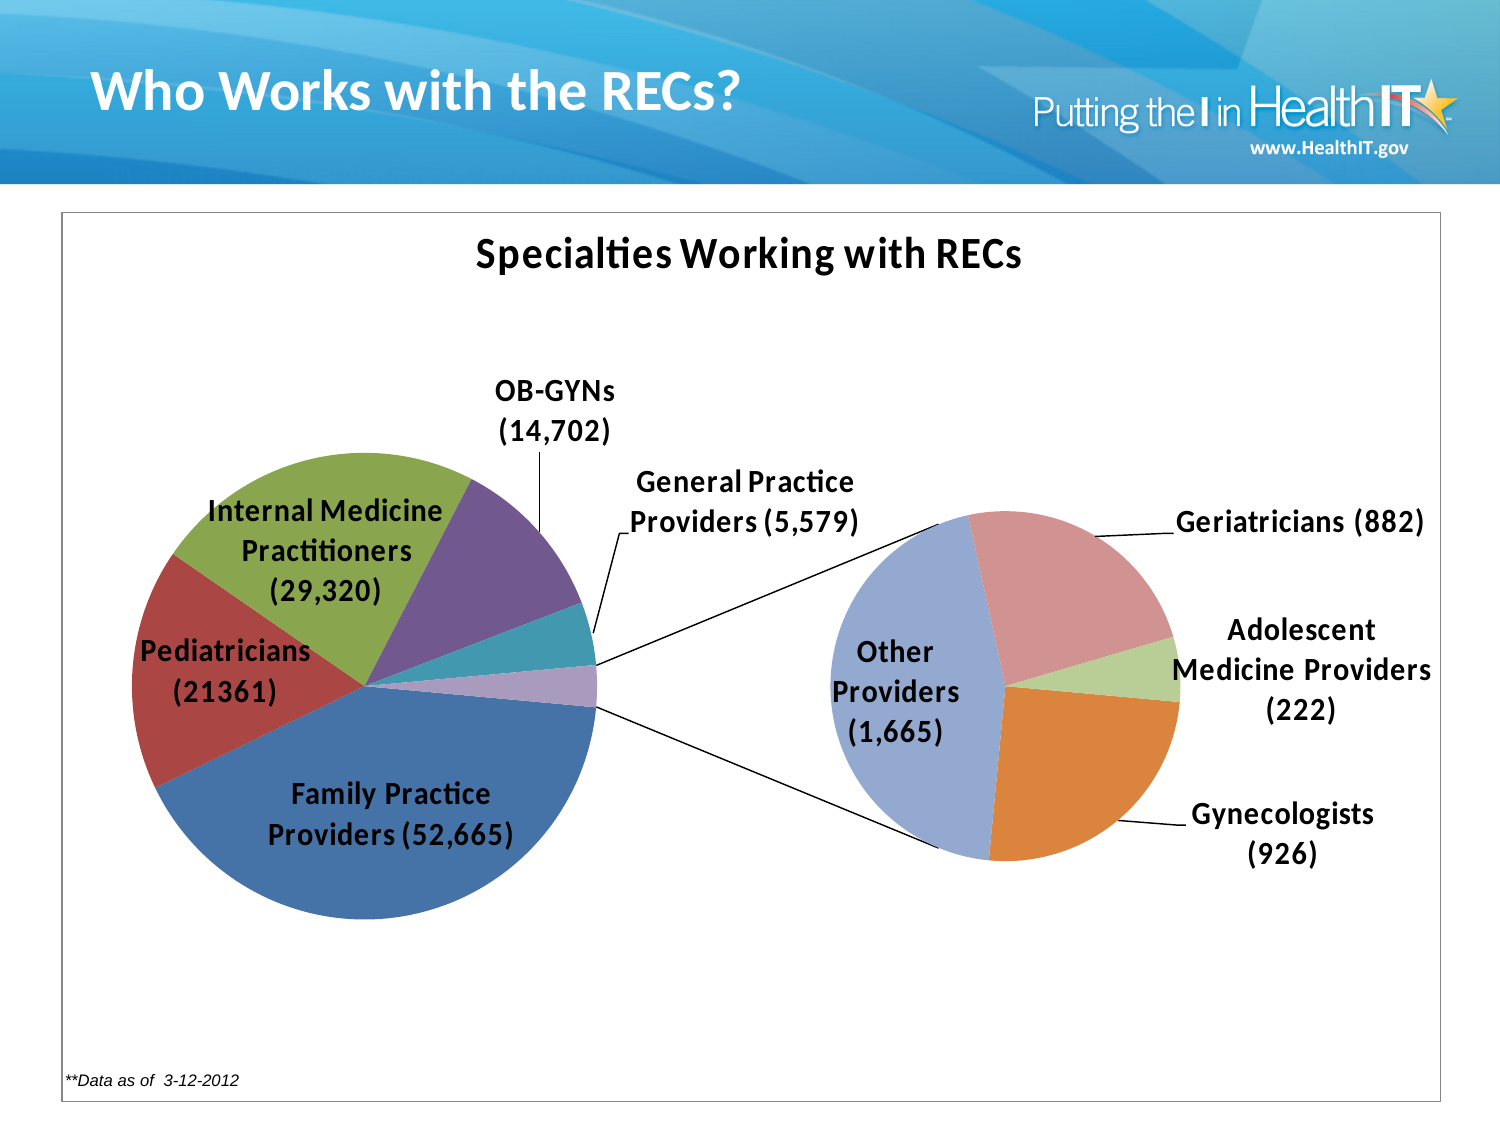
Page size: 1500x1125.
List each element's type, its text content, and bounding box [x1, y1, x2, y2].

title Who Works with the RECs? [74, 43, 1013, 130]
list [53, 203, 1447, 1109]
picture [0, 0, 1500, 1125]
